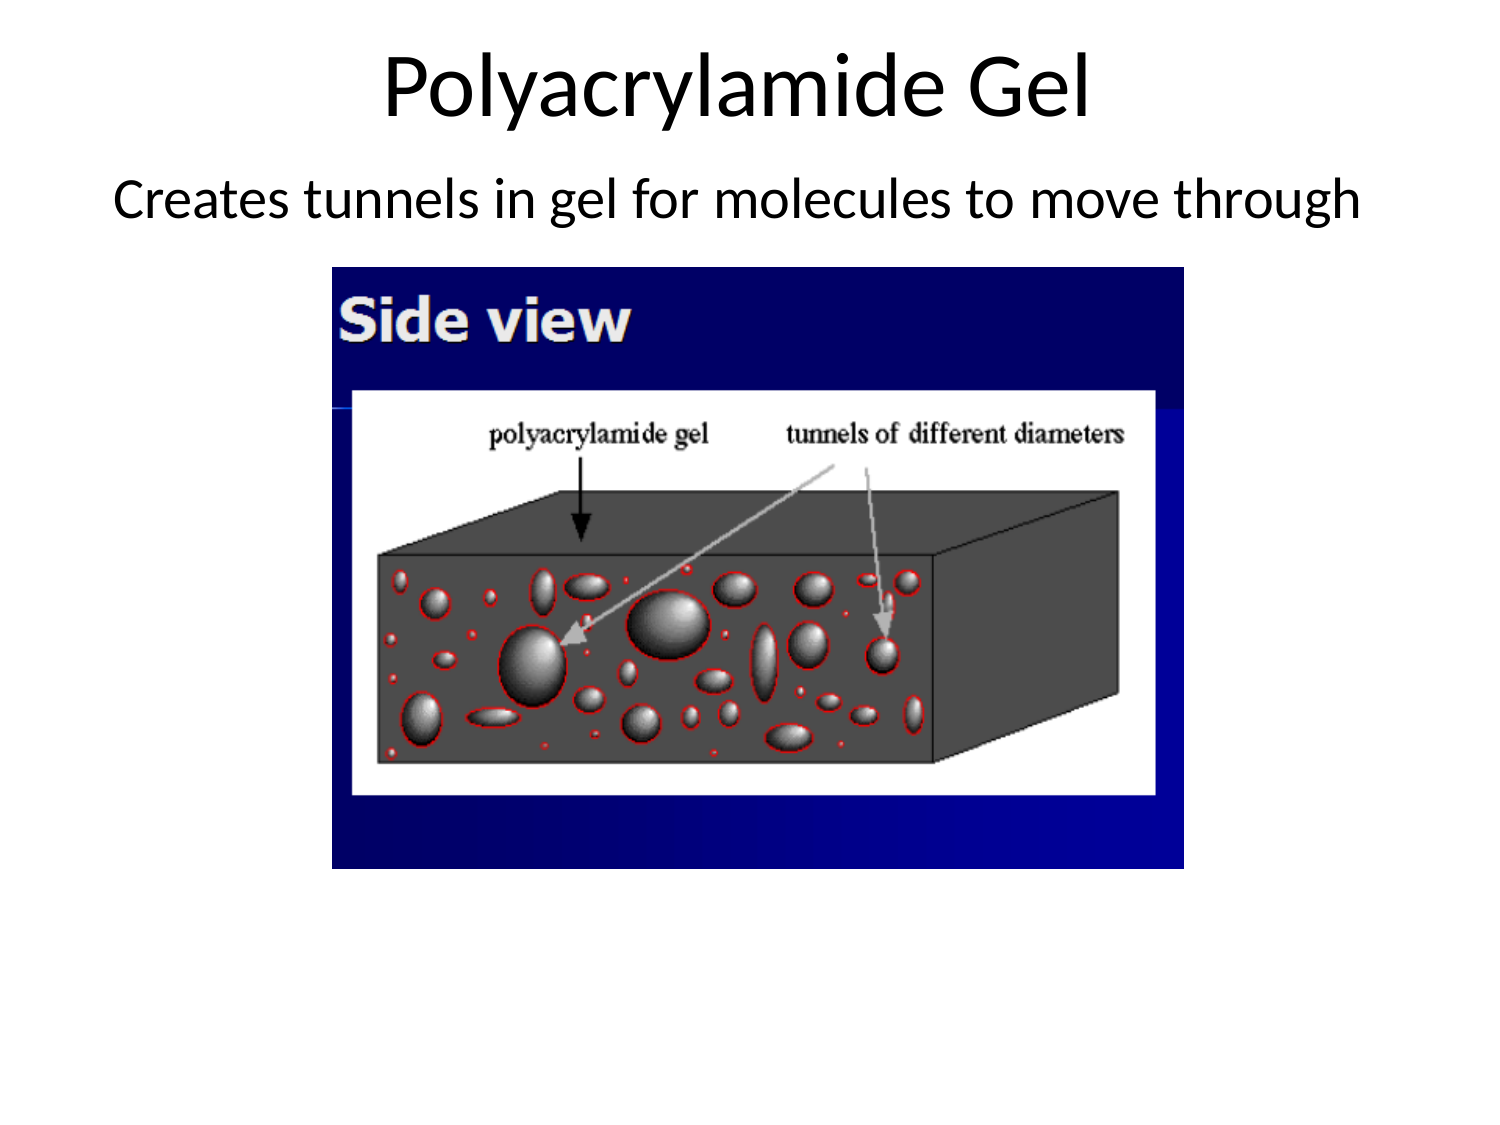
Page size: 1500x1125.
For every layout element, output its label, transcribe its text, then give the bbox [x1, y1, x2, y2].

title Polyacrylamide Gel Creates tunnels in gel for molecules to move through [75, 45, 1422, 230]
picture [331, 266, 1185, 869]
